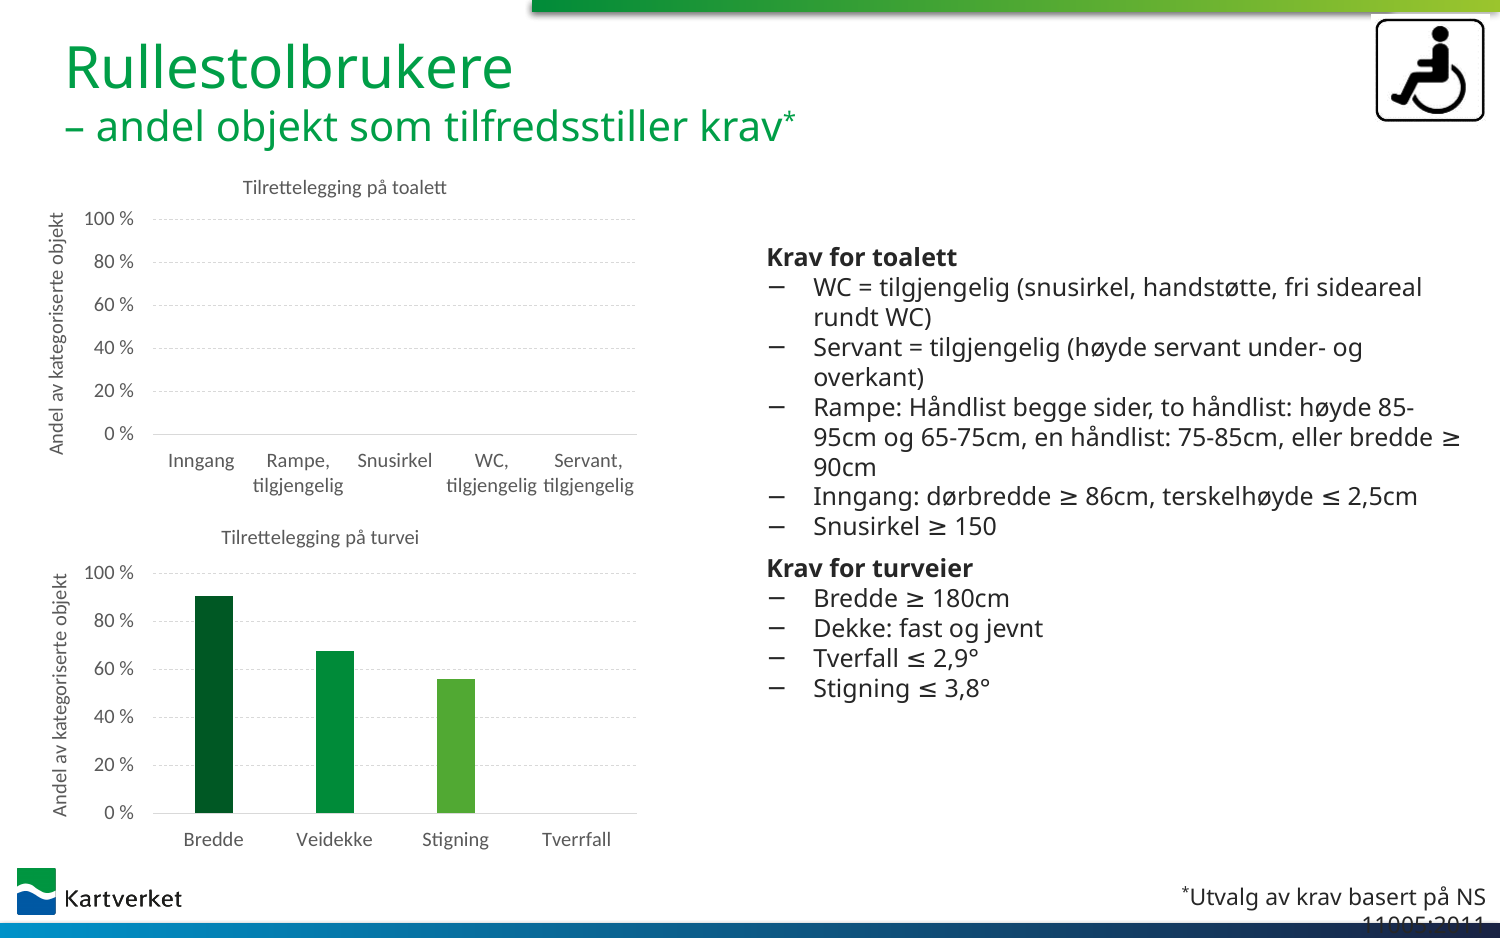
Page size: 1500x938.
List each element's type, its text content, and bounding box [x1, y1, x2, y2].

text_box Krav for turveier Bredde ≥ 180cm Dekke: fast og jevnt Tverfall ≤ 2,9° Stigning ≤ 3,8° [751, 545, 1483, 710]
picture [1371, 13, 1491, 127]
text_box Rullestolbrukere – andel objekt som tilfredsstiller krav* [49, 14, 1431, 158]
text_box Krav for toalett WC = tilgjengelig (snusirkel, handstøtte, fri sideareal rundt WC) Servant = tilgjengelig (høyde servant under- og overkant) Rampe: Håndlist begge sider, to håndlist: høyde 85-95cm og 65-75cm, en håndlist: 75-85cm, eller bredde ≥ 90cm Inngang: dørbredde ≥ 86cm, terskelhøyde ≤ 2,5cm Snusirkel ≥ 150 [751, 234, 1483, 545]
picture [41, 520, 650, 859]
picture [41, 166, 650, 505]
text_box *Utvalg av krav basert på NS 11005:2011 [1068, 873, 1500, 938]
